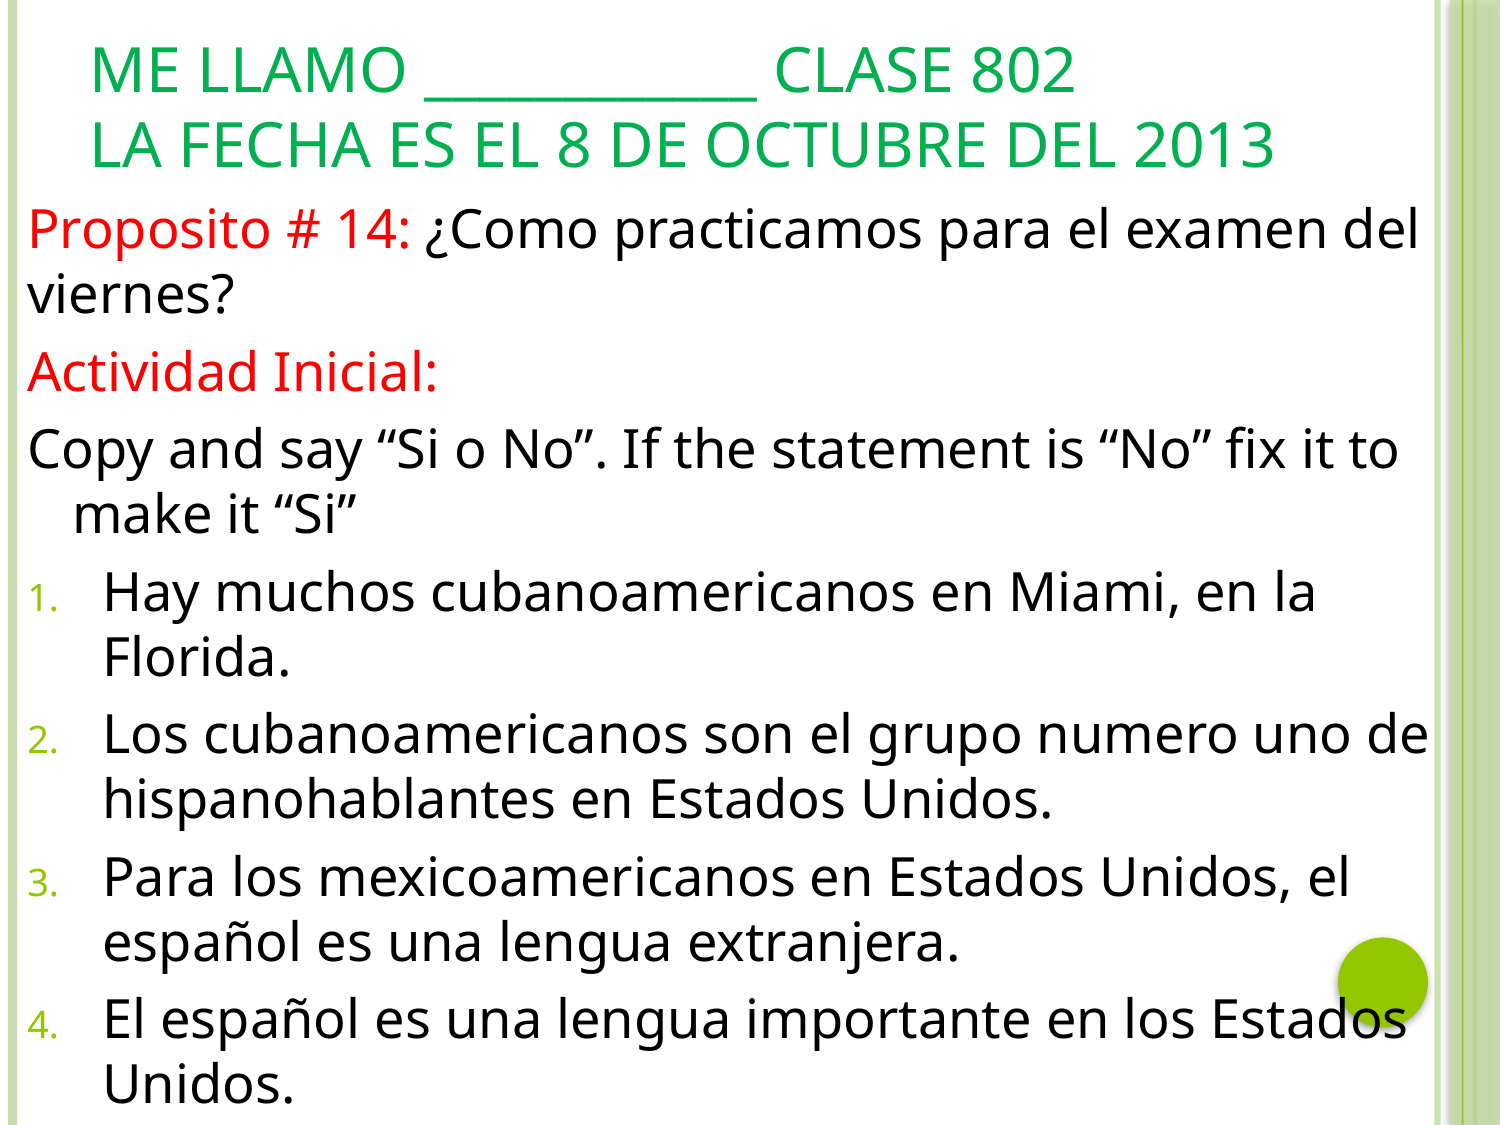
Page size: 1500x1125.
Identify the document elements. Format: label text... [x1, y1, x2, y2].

title Me llamo ____________ Clase 802 La fecha es el 8 de octubre del 2013 [75, 0, 1300, 187]
list Proposito # 14: ¿Como practicamos para el examen del viernes? Actividad Inicial: Copy and say “Si o No”. If the statement is “No” fix it to make it “Si” Hay muchos cubanoamericanos en Miami, en la Florida. Los cubanoamericanos son el grupo numero uno de hispanohablantes en Estados Unidos. Para los mexicoamericanos en Estados Unidos, el español es una lengua extranjera. El español es una lengua importante en los Estados Unidos. [12, 187, 1488, 1113]
